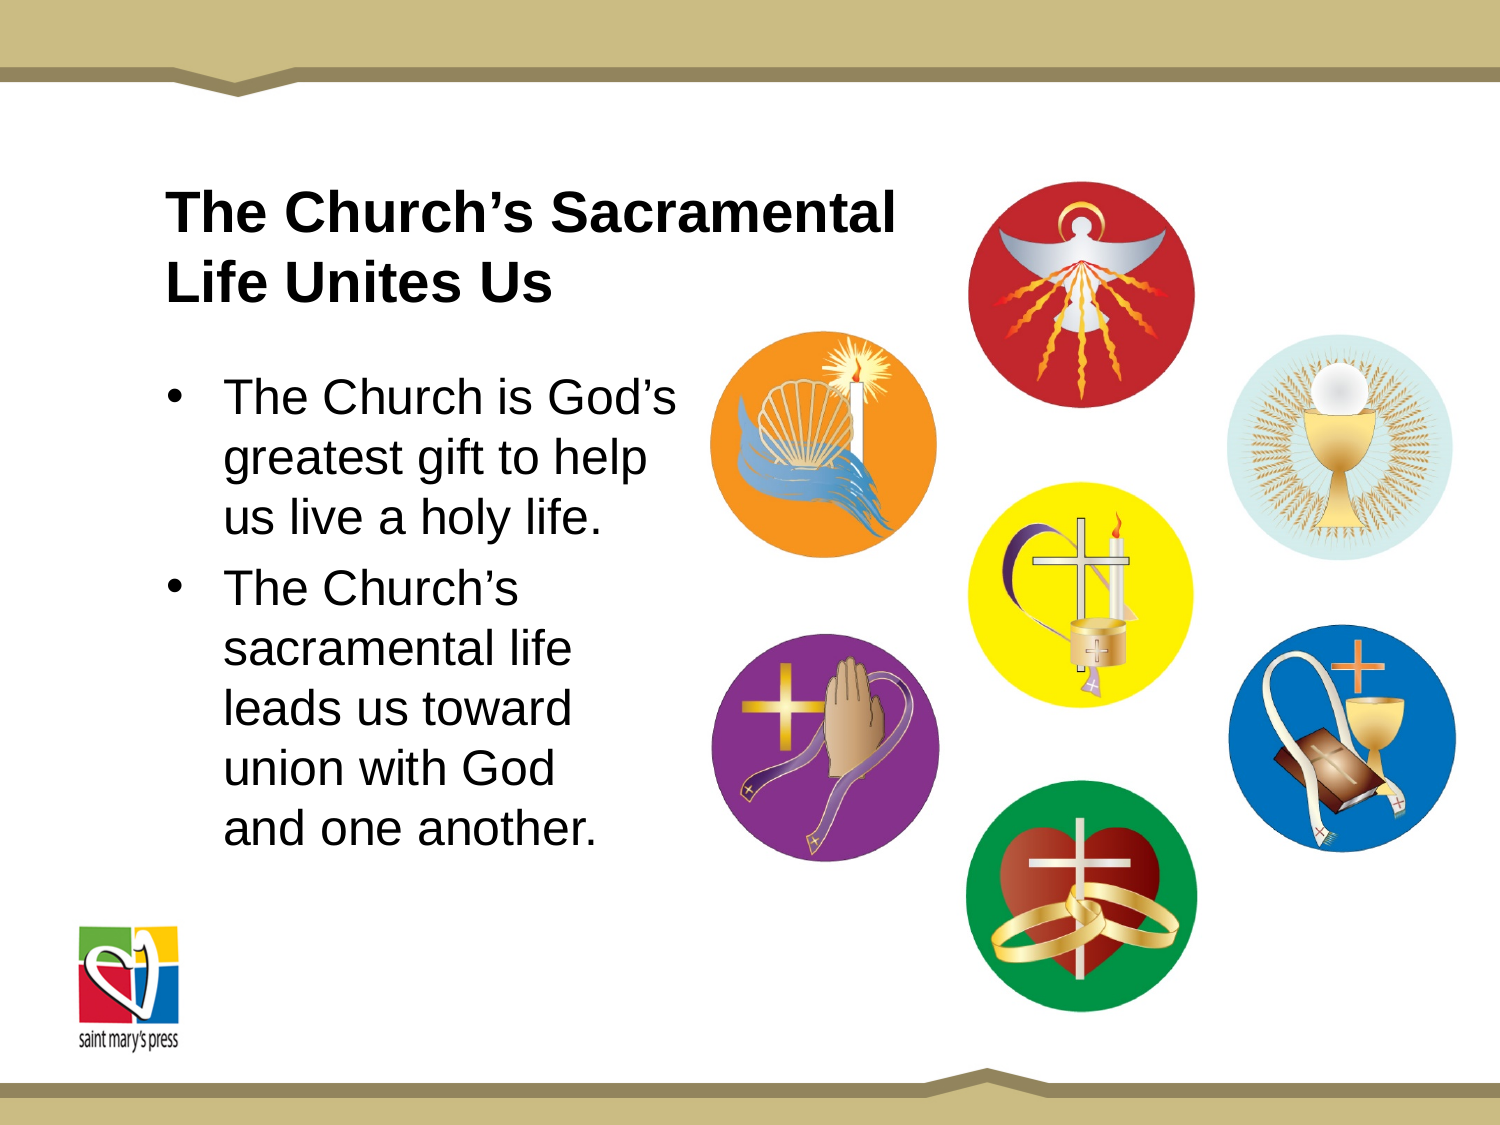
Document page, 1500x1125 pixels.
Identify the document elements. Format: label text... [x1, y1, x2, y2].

title The Church’s Sacramental Life Unites Us [150, 150, 1500, 338]
picture [0, 0, 1500, 1125]
list The Church is God’s greatest gift to help us live a holy life. The Church’s sacramental life leads us toward union with God and one another. [151, 357, 1215, 1075]
